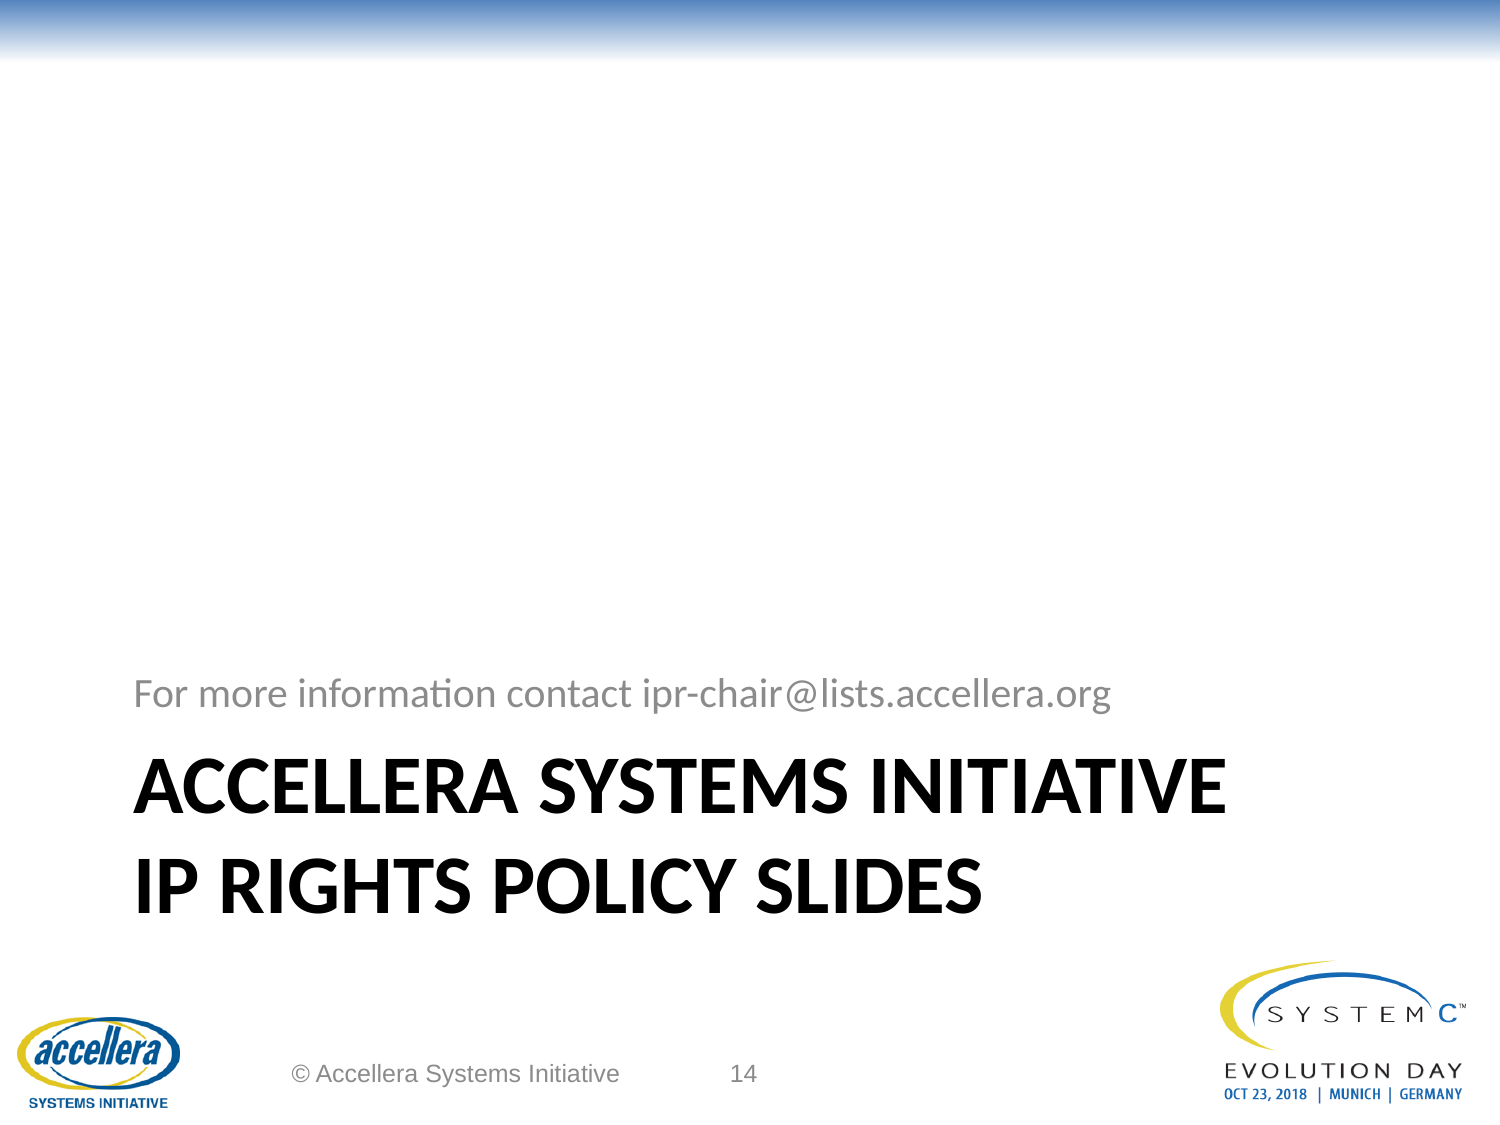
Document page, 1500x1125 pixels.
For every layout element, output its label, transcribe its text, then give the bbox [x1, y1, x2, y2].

title Accellera Systems Initiative IP Rights Policy Slides [118, 723, 1394, 947]
picture [17, 1017, 180, 1108]
slide_number 14 [600, 1042, 888, 1103]
list For more information contact ipr-chair@lists.accellera.org [118, 476, 1394, 723]
picture [1211, 957, 1474, 1111]
footer © Accellera Systems Initiative [275, 1042, 600, 1103]
